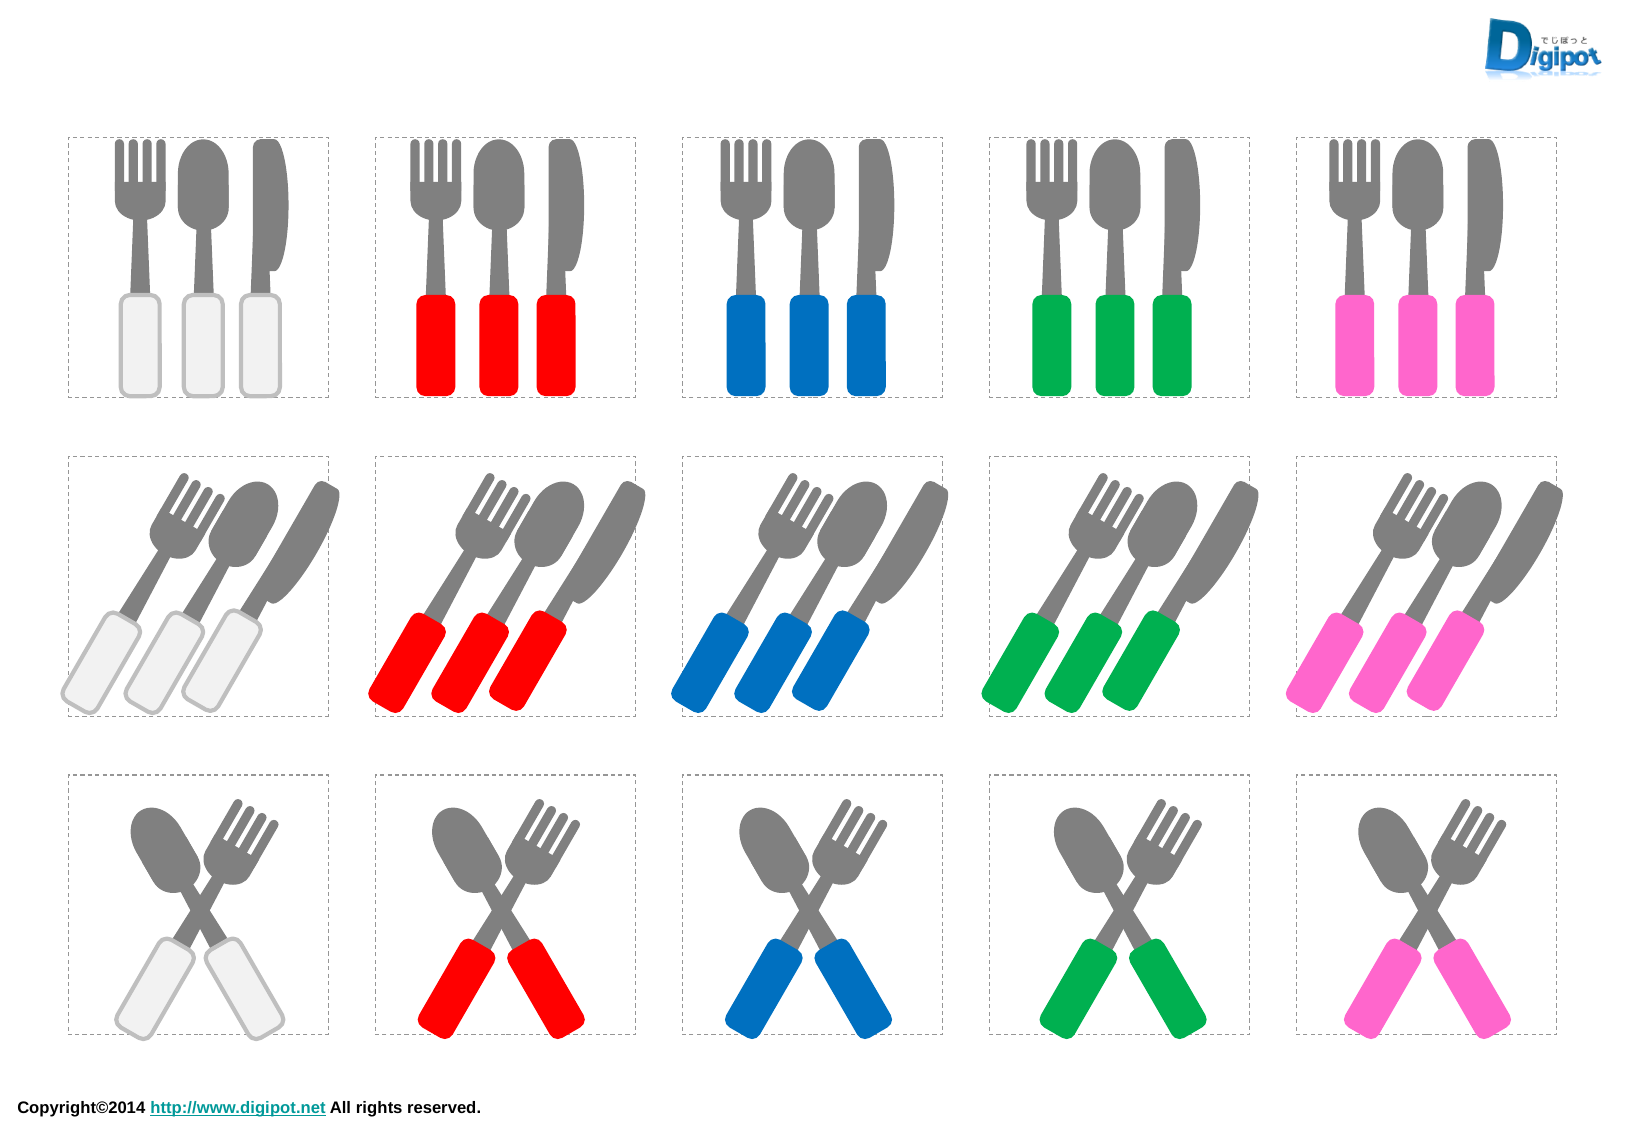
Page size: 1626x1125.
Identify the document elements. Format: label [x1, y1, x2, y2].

text_box [1091, 792, 1155, 1051]
picture [1485, 18, 1602, 82]
text_box [1329, 138, 1504, 397]
text_box [720, 138, 895, 397]
text_box [469, 792, 533, 1051]
text_box [114, 138, 289, 397]
text_box [168, 792, 232, 1051]
text_box [1396, 792, 1459, 1051]
text_box [410, 138, 585, 397]
text_box [777, 792, 840, 1051]
text_box [723, 466, 898, 725]
text_box [114, 466, 289, 725]
text_box [1026, 138, 1201, 397]
text_box [1337, 466, 1513, 725]
text_box [420, 466, 595, 725]
text_box [1033, 466, 1208, 725]
